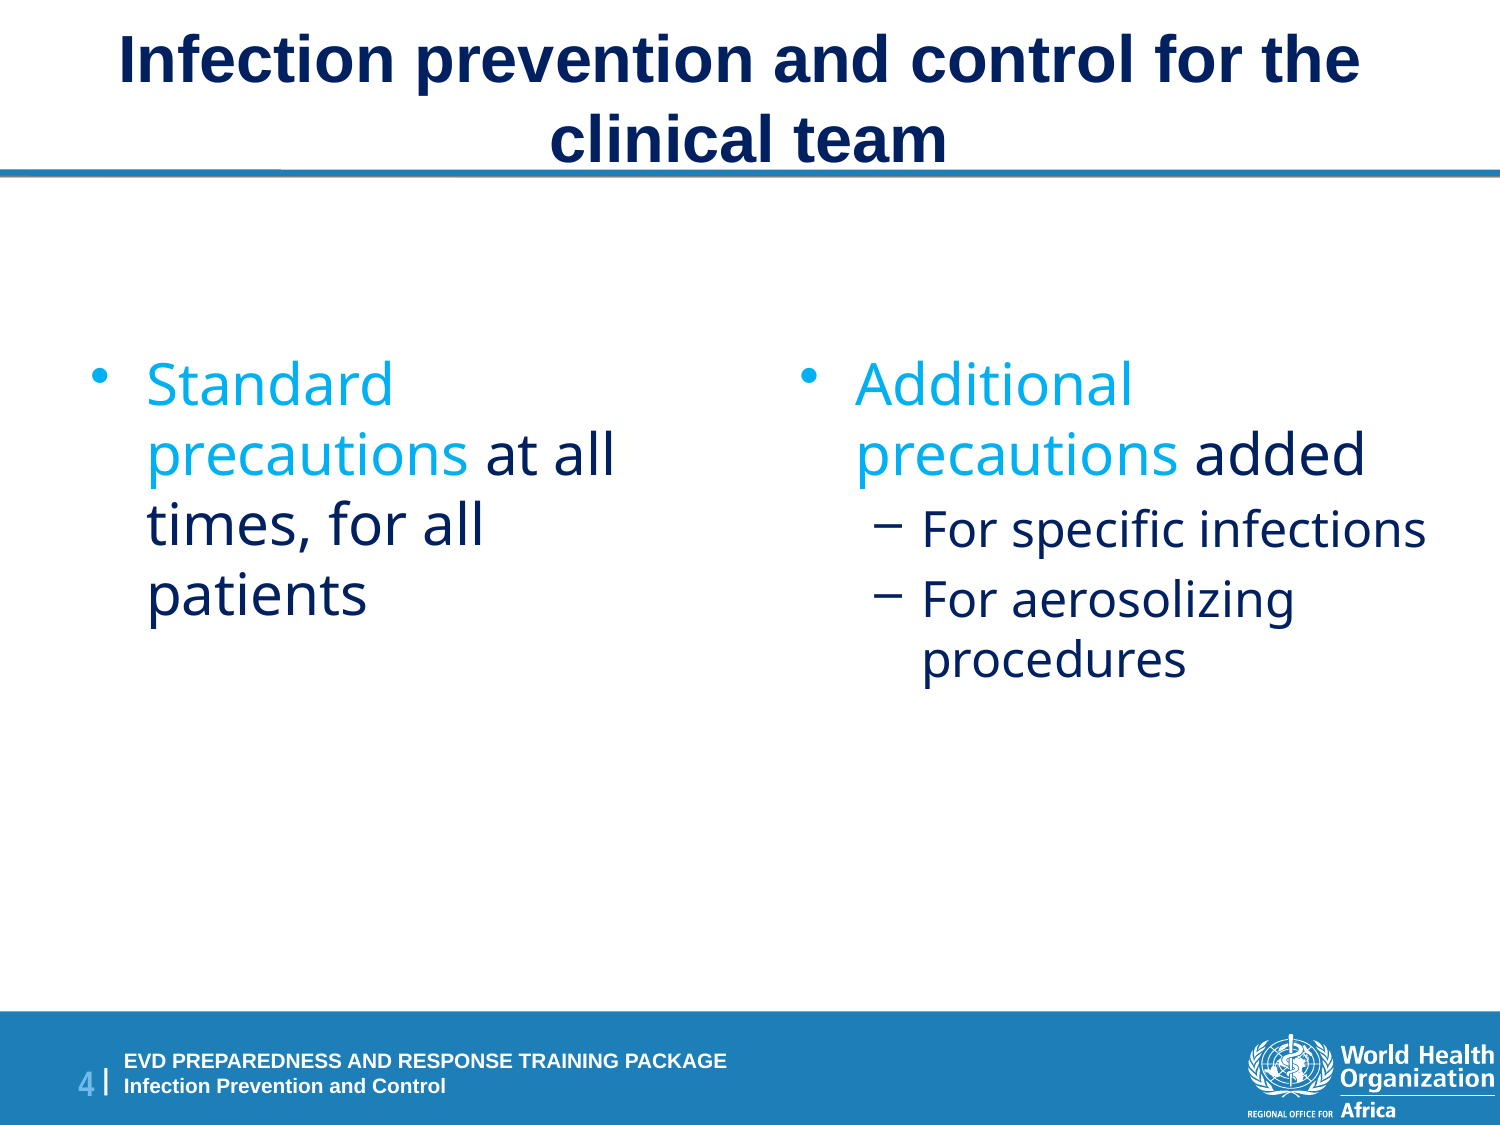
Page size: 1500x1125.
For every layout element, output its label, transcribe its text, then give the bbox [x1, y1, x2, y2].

title Infection prevention and control for the clinical team [74, 37, 1426, 155]
list Standard precautions at all times, for all patients [74, 339, 738, 723]
list Additional precautions added For specific infections For aerosolizing procedures [784, 339, 1448, 1083]
